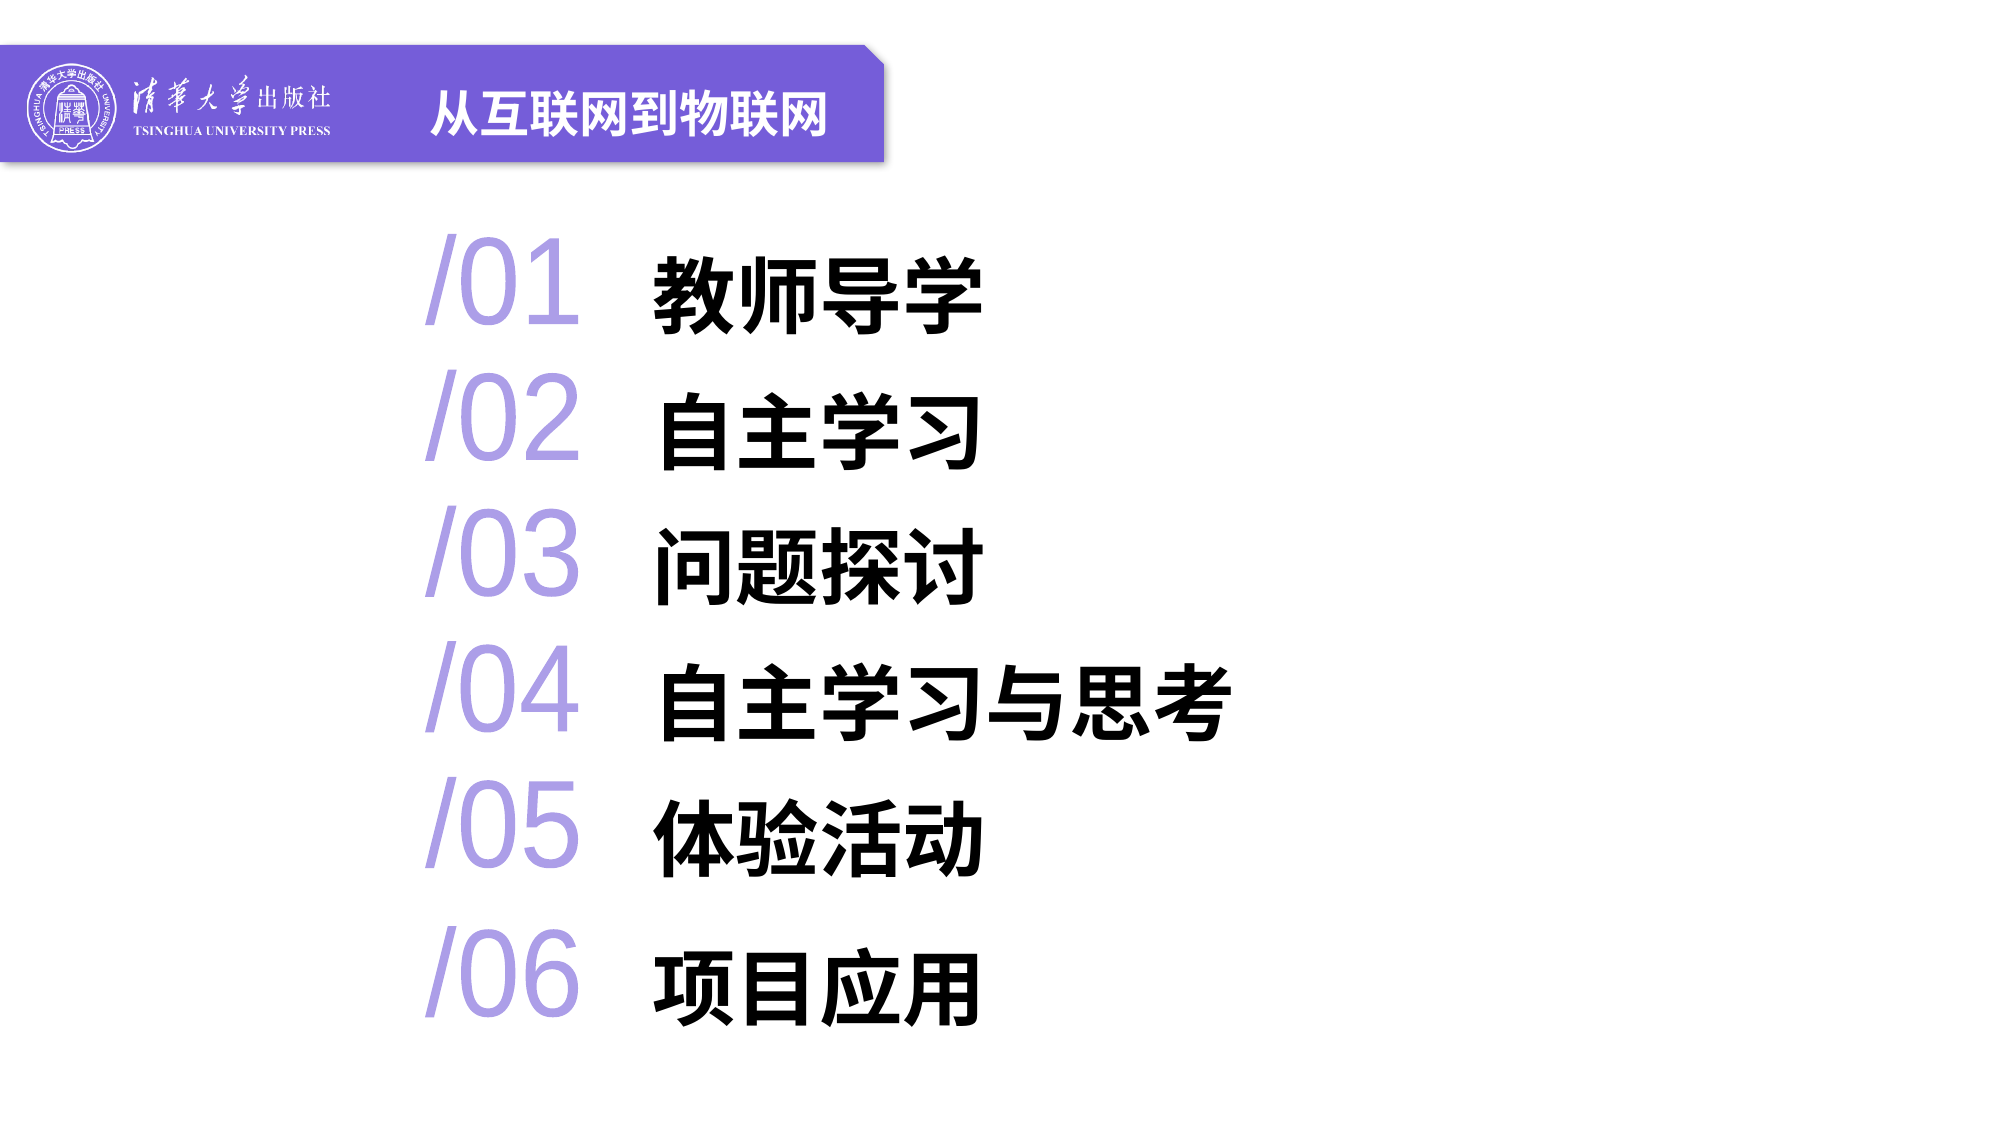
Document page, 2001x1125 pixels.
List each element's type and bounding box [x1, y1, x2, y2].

text_box [424, 342, 1513, 478]
text_box [424, 478, 1513, 614]
text_box [424, 614, 1513, 749]
text_box [0, 44, 927, 163]
picture [24, 63, 332, 154]
text_box [424, 898, 1513, 1045]
text_box [424, 749, 1513, 896]
text_box [424, 206, 1586, 353]
